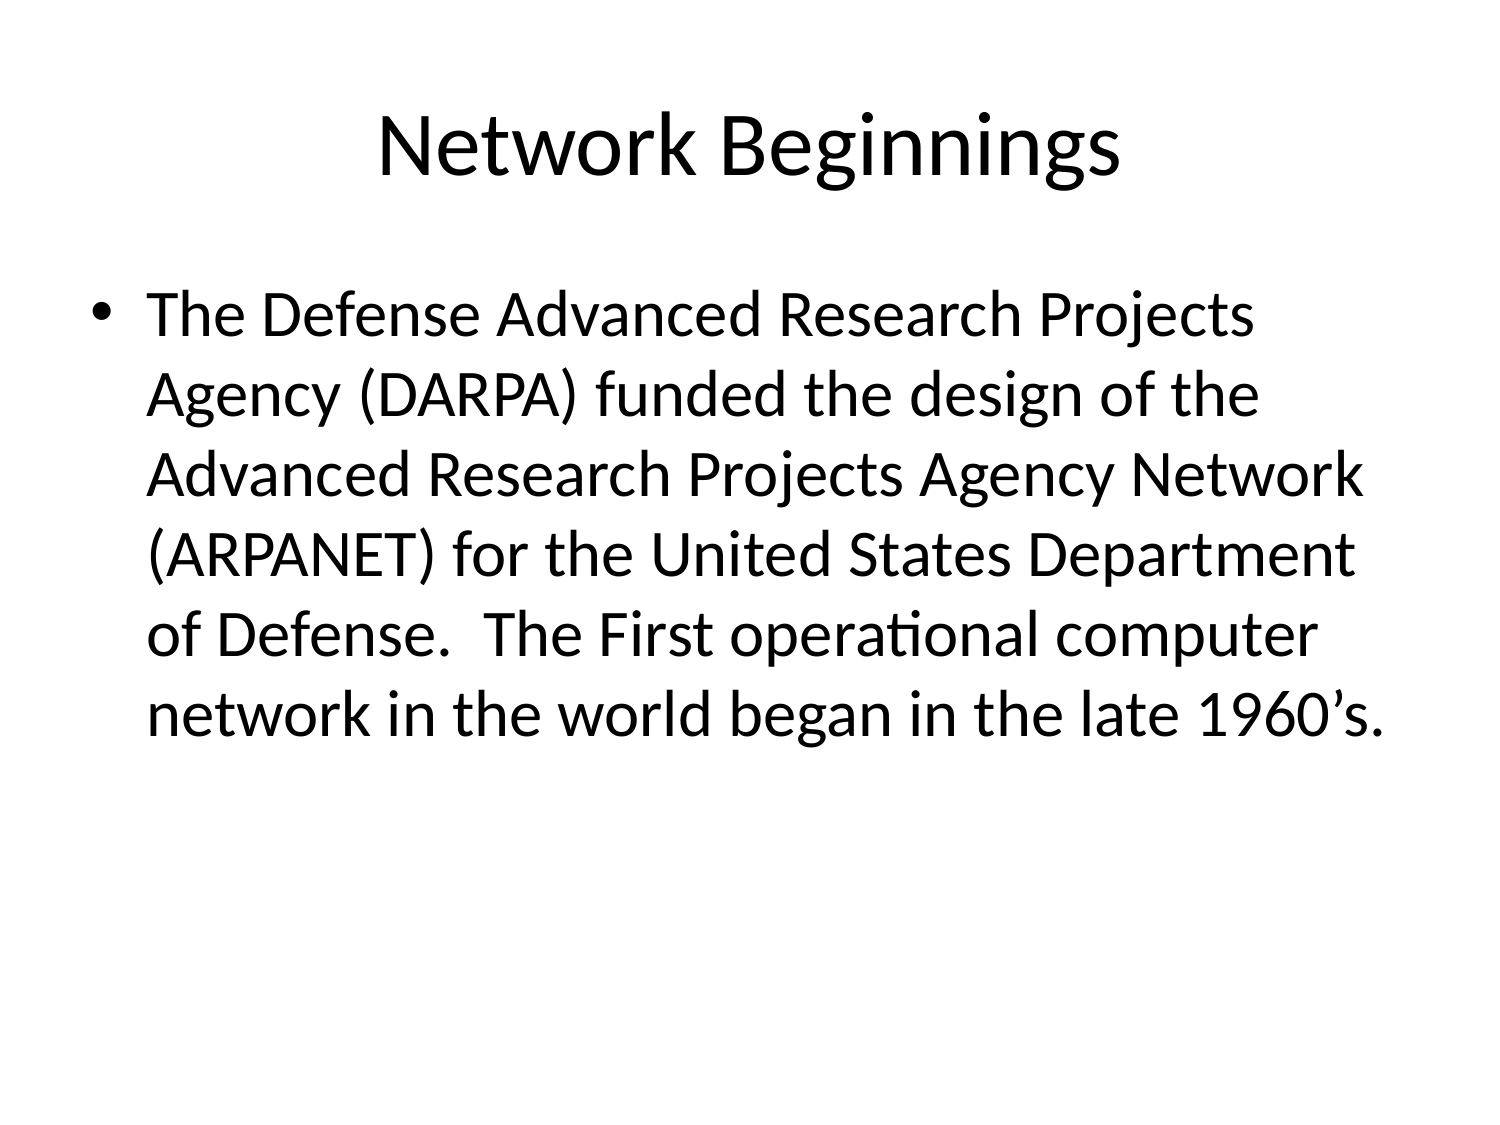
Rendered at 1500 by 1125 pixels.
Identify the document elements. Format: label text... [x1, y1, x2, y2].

list The Defense Advanced Research Projects Agency (DARPA) funded the design of the Advanced Research Projects Agency Network (ARPANET) for the United States Department of Defense. The First operational computer network in the world began in the late 1960’s. [75, 262, 1425, 1005]
title Network Beginnings [75, 45, 1425, 233]
